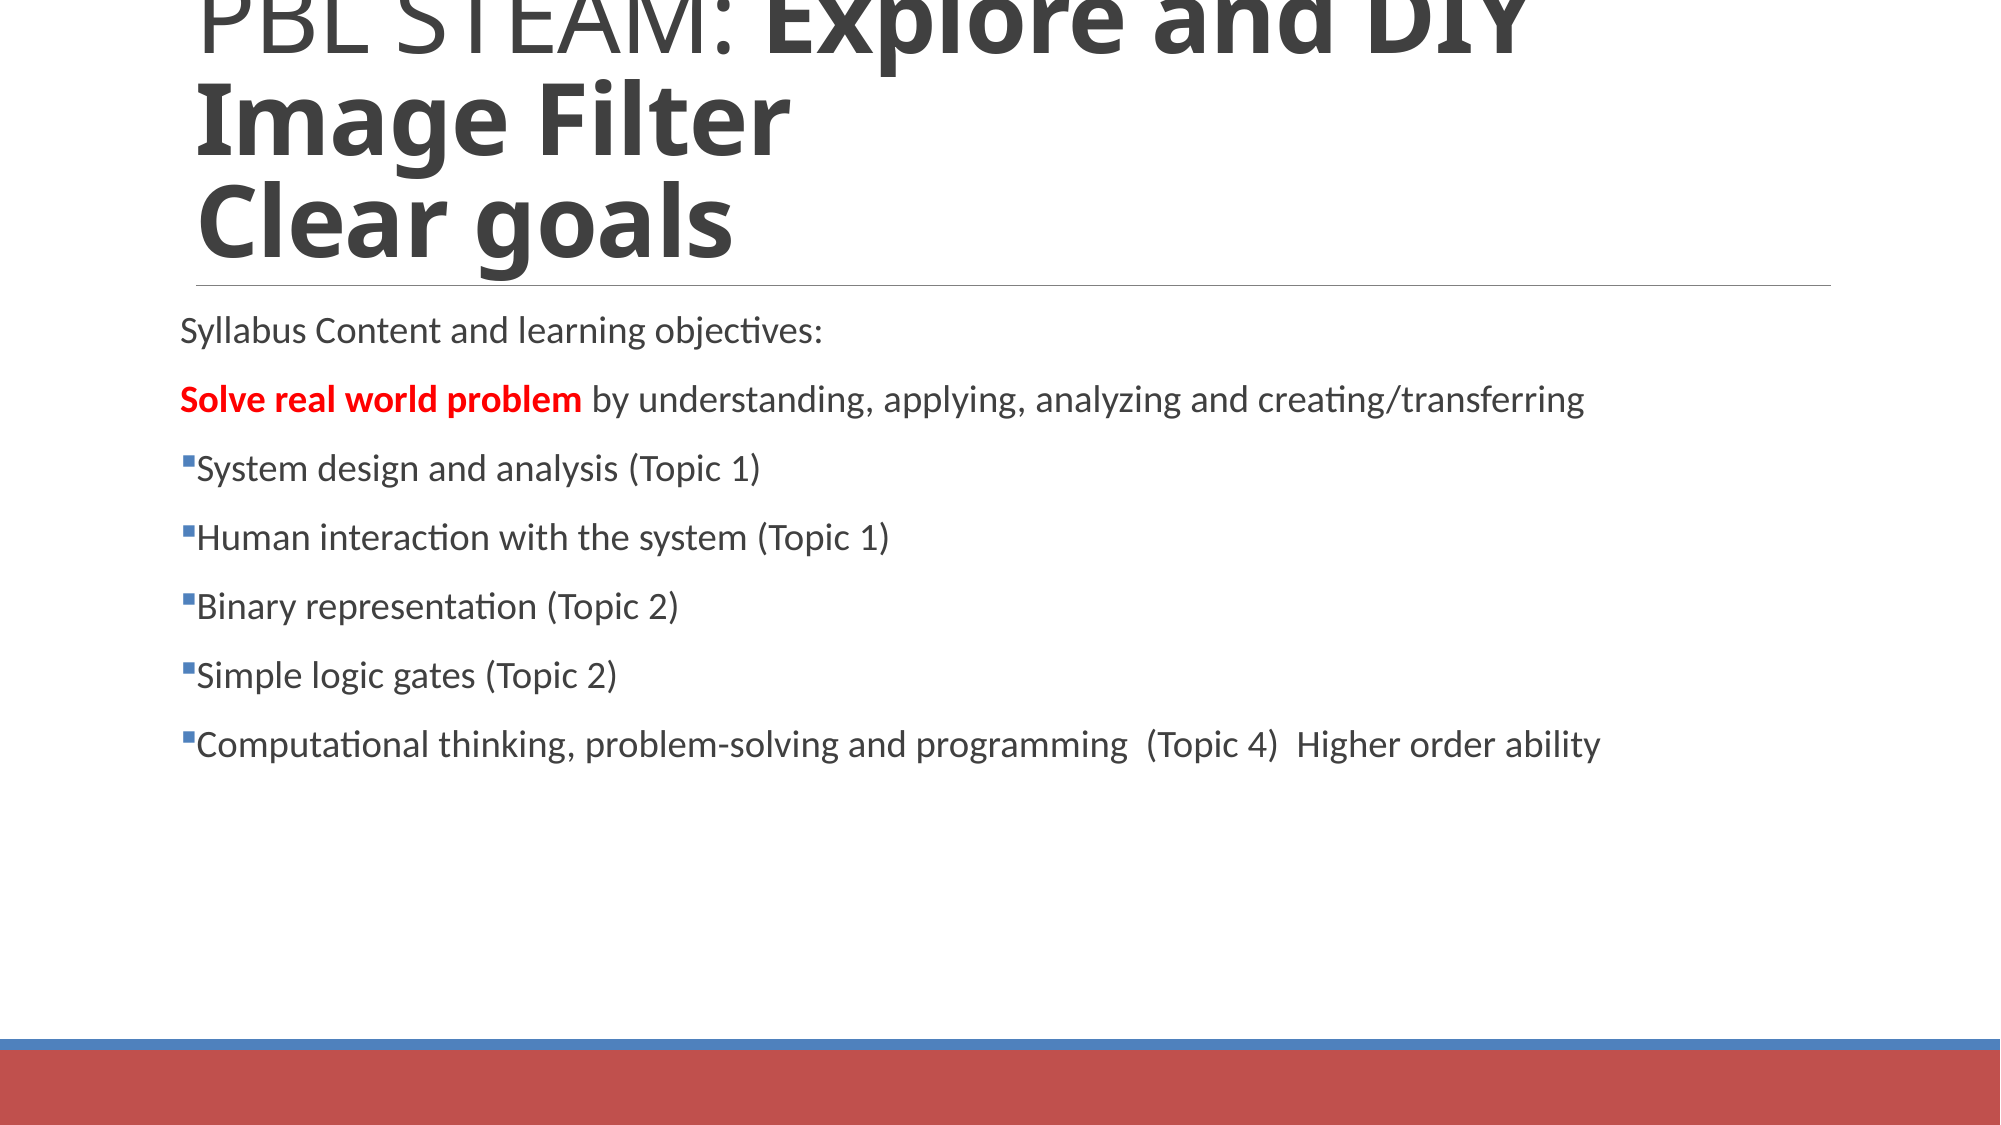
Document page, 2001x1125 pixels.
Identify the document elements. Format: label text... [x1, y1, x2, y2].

list Syllabus Content and learning objectives: Solve real world problem by understanding, applying, analyzing and creating/transferring System design and analysis (Topic 1) Human interaction with the system (Topic 1) Binary representation (Topic 2) Simple logic gates (Topic 2) Computational thinking, problem-solving and programming (Topic 4) Higher order ability [180, 302, 1830, 777]
title PBL STEAM: Explore and DIY Image Filter Clear goals [180, 47, 1830, 285]
